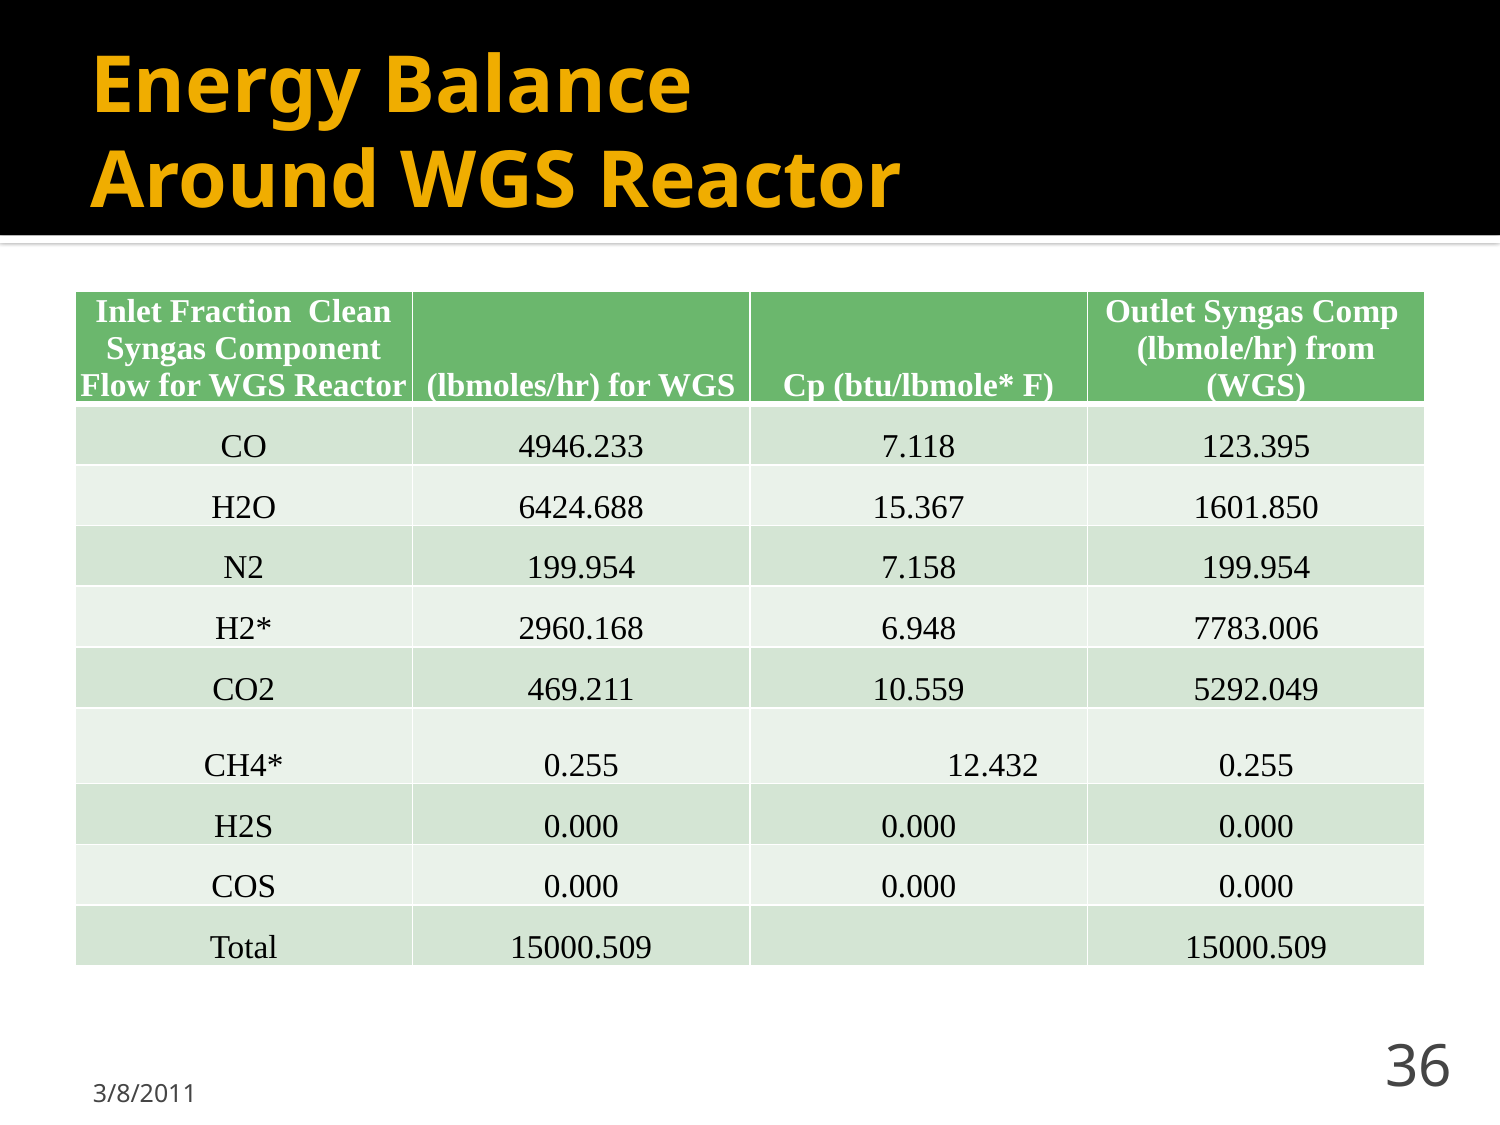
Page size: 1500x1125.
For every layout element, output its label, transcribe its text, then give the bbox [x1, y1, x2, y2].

table_cell 469.211 [413, 648, 749, 707]
table_cell 0.000 [1088, 845, 1424, 904]
table_cell 7.118 [751, 407, 1087, 464]
table_cell 199.954 [1088, 526, 1424, 585]
table_header Outlet Syngas Comp (lbmole/hr) from (WGS) [1088, 292, 1424, 401]
table_header Inlet Fraction Clean Syngas Component Flow for WGS Reactor [76, 292, 412, 401]
table_cell 123.395 [1088, 407, 1424, 464]
table_cell 0.000 [751, 784, 1087, 844]
table_cell CO [76, 407, 412, 464]
table_cell H2S [76, 784, 412, 844]
table_cell 0.000 [413, 784, 749, 844]
table_cell 0.000 [751, 845, 1087, 904]
table_cell 7783.006 [1088, 587, 1424, 646]
table_cell COS [76, 845, 412, 904]
table_cell 0.000 [413, 845, 749, 904]
table_cell 2960.168 [413, 587, 749, 646]
table_cell Total [76, 906, 412, 965]
table_cell 4946.233 [413, 407, 749, 464]
table_cell 15000.509 [413, 906, 749, 965]
table_cell 0.255 [1088, 709, 1424, 783]
table_cell 5292.049 [1088, 648, 1424, 707]
table_header Cp (btu/lbmole* F) [751, 292, 1087, 401]
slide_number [75, 1062, 425, 1108]
table_cell 15000.509 [1088, 906, 1424, 965]
table_cell 199.954 [413, 526, 749, 585]
table_cell [751, 906, 1087, 965]
table_cell 15.367 [751, 466, 1087, 525]
table_cell 6424.688 [413, 466, 749, 525]
table_cell 12.432 [751, 709, 1087, 783]
table_cell 7.158 [751, 526, 1087, 585]
slide_number 36 [1345, 1062, 1467, 1108]
table_cell CH4* [76, 709, 412, 783]
table_cell CO2 [76, 648, 412, 707]
table_cell 0.255 [413, 709, 749, 783]
table_cell 1601.850 [1088, 466, 1424, 525]
table_cell N2 [76, 526, 412, 585]
table_cell 6.948 [751, 587, 1087, 646]
table_header (lbmoles/hr) for WGS [413, 292, 749, 401]
table_cell 10.559 [751, 648, 1087, 707]
table_cell H2O [76, 466, 412, 525]
table_cell H2* [76, 587, 412, 646]
title Energy Balance Around WGS Reactor [75, 25, 1425, 231]
table_cell 0.000 [1088, 784, 1424, 844]
